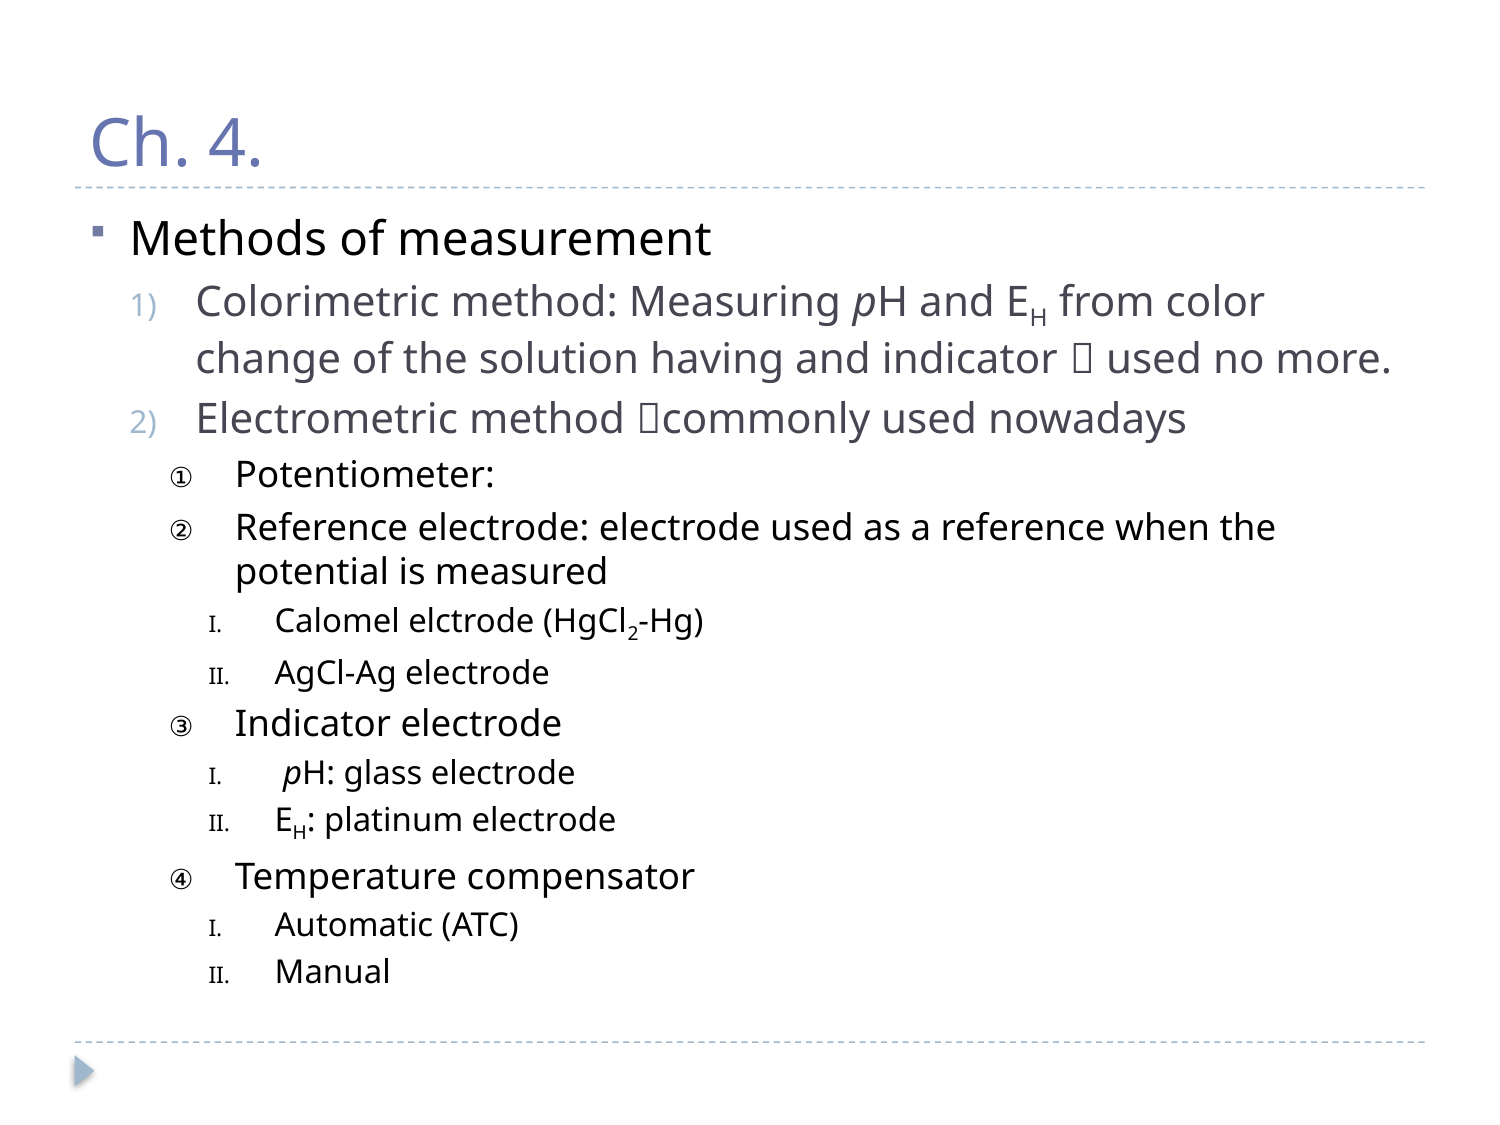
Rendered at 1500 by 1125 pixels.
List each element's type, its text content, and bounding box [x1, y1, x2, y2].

list Methods of measurement Colorimetric method: Measuring pH and EH from color change of the solution having and indicator  used no more. Electrometric method commonly used nowadays Potentiometer: Reference electrode: electrode used as a reference when the potential is measured Calomel elctrode (HgCl2-Hg) AgCl-Ag electrode Indicator electrode pH: glass electrode EH: platinum electrode Temperature compensator Automatic (ATC) Manual [75, 200, 1425, 1010]
title Ch. 4. [75, 24, 1425, 188]
